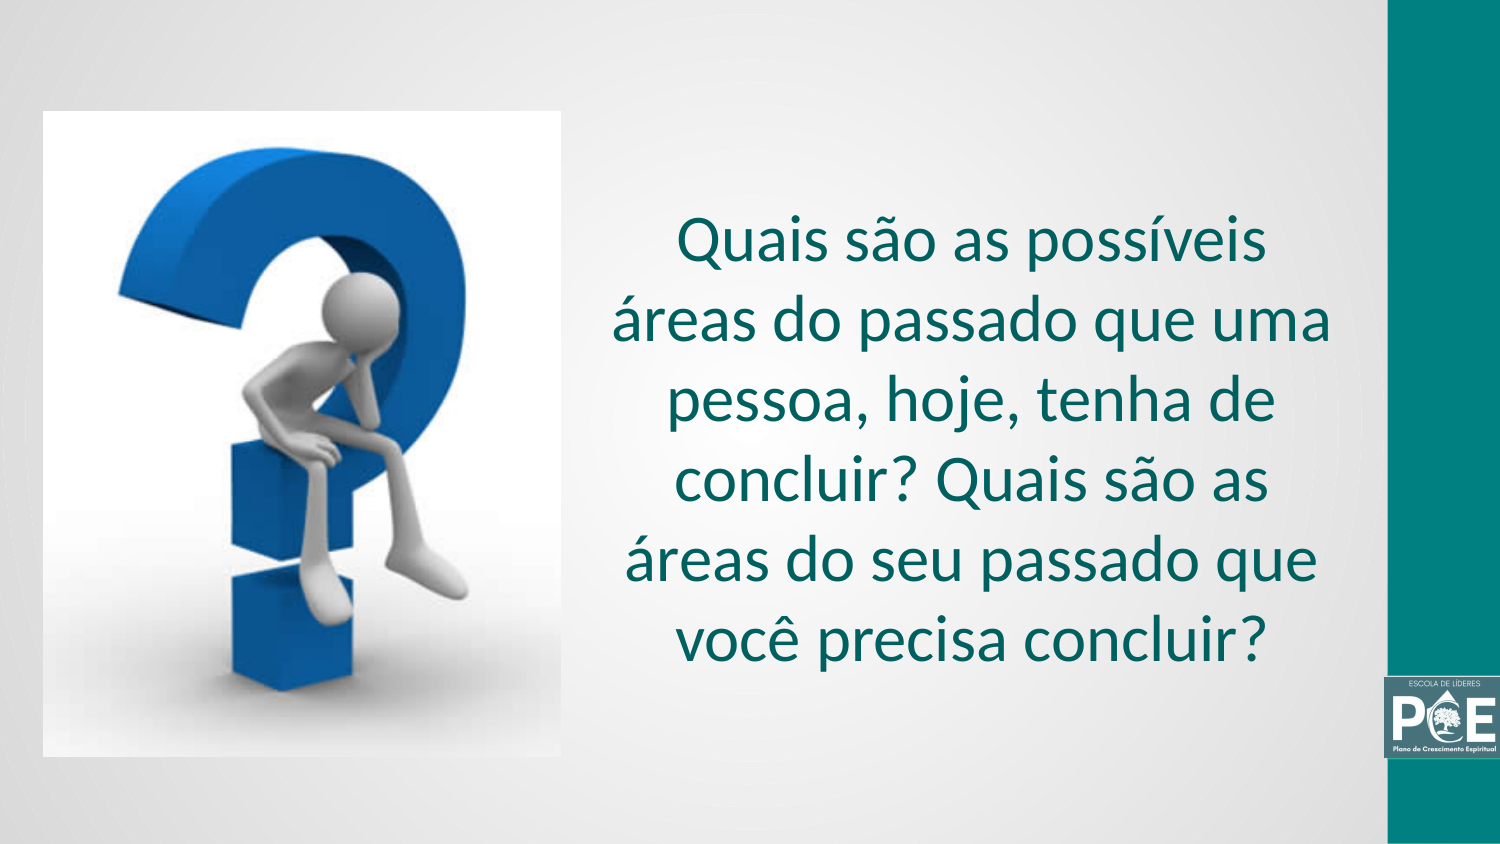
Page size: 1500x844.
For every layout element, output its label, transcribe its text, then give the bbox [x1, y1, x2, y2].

picture [43, 110, 561, 758]
text_box Quais são as possíveis áreas do passado que uma pessoa, hoje, tenha de concluir? Quais são as áreas do seu passado que você precisa concluir? [592, 187, 1352, 682]
picture [1384, 676, 1500, 758]
